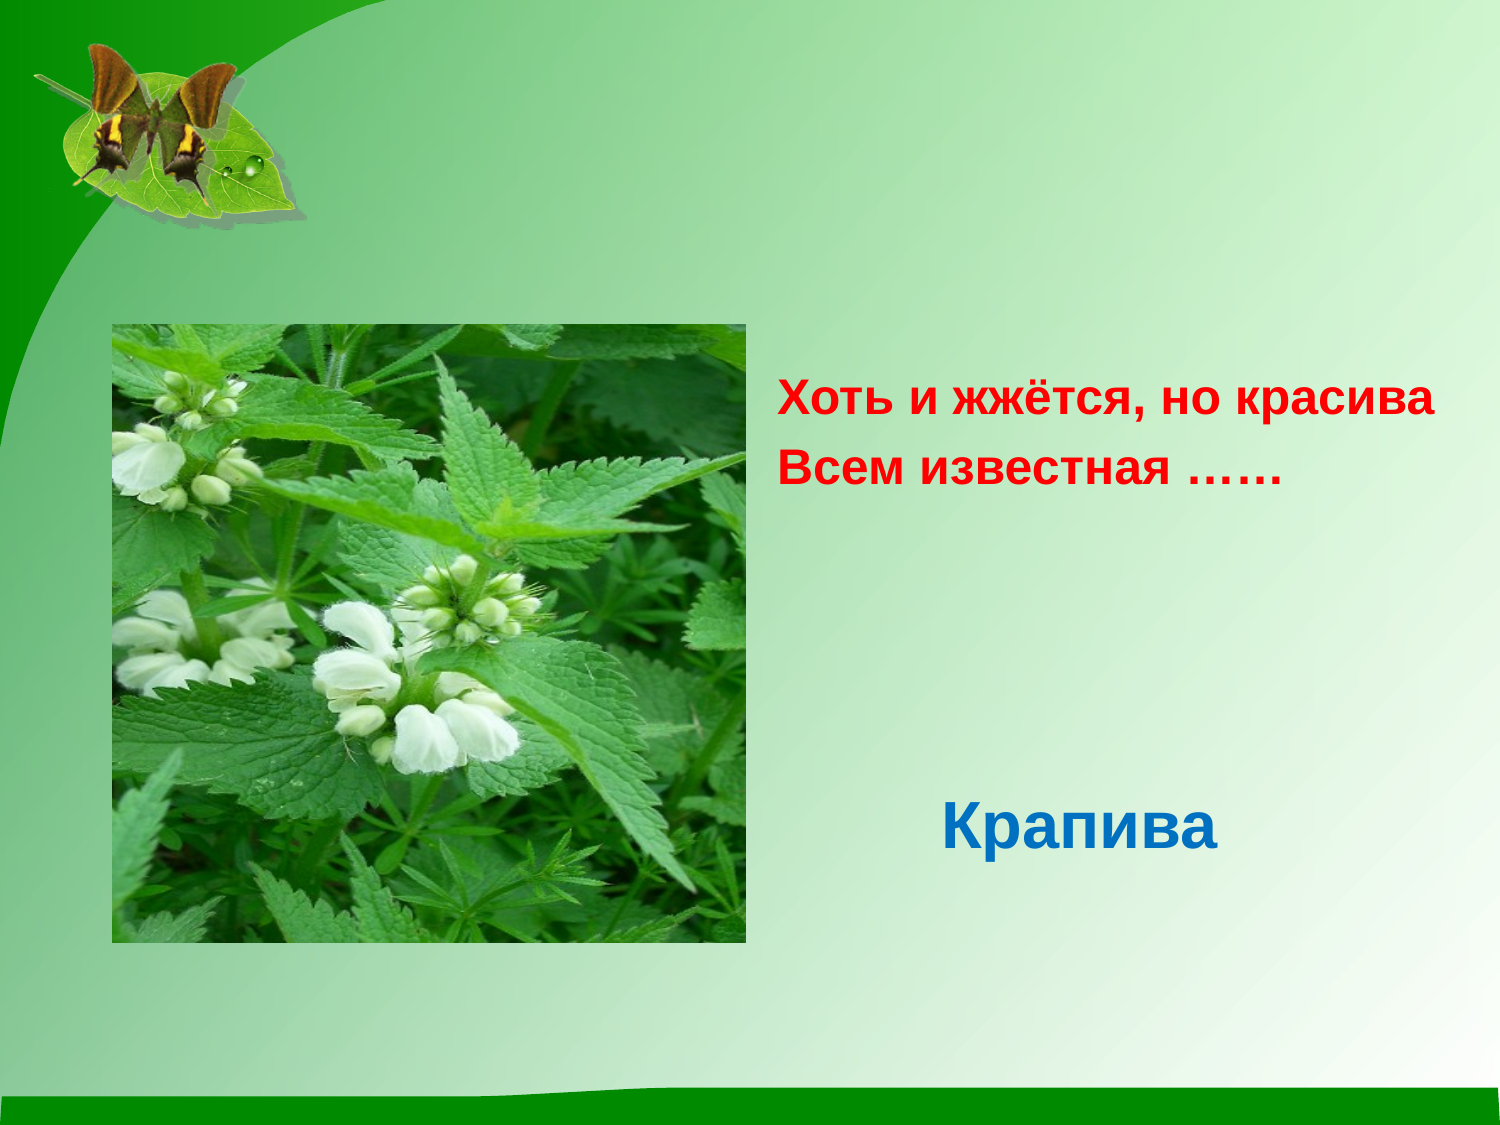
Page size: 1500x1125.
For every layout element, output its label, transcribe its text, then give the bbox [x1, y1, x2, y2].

text_box Крапива [926, 774, 1234, 870]
list Хоть и жжётся, но красива Всем известная …… [761, 356, 1476, 1006]
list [112, 324, 746, 943]
picture [24, 37, 300, 229]
